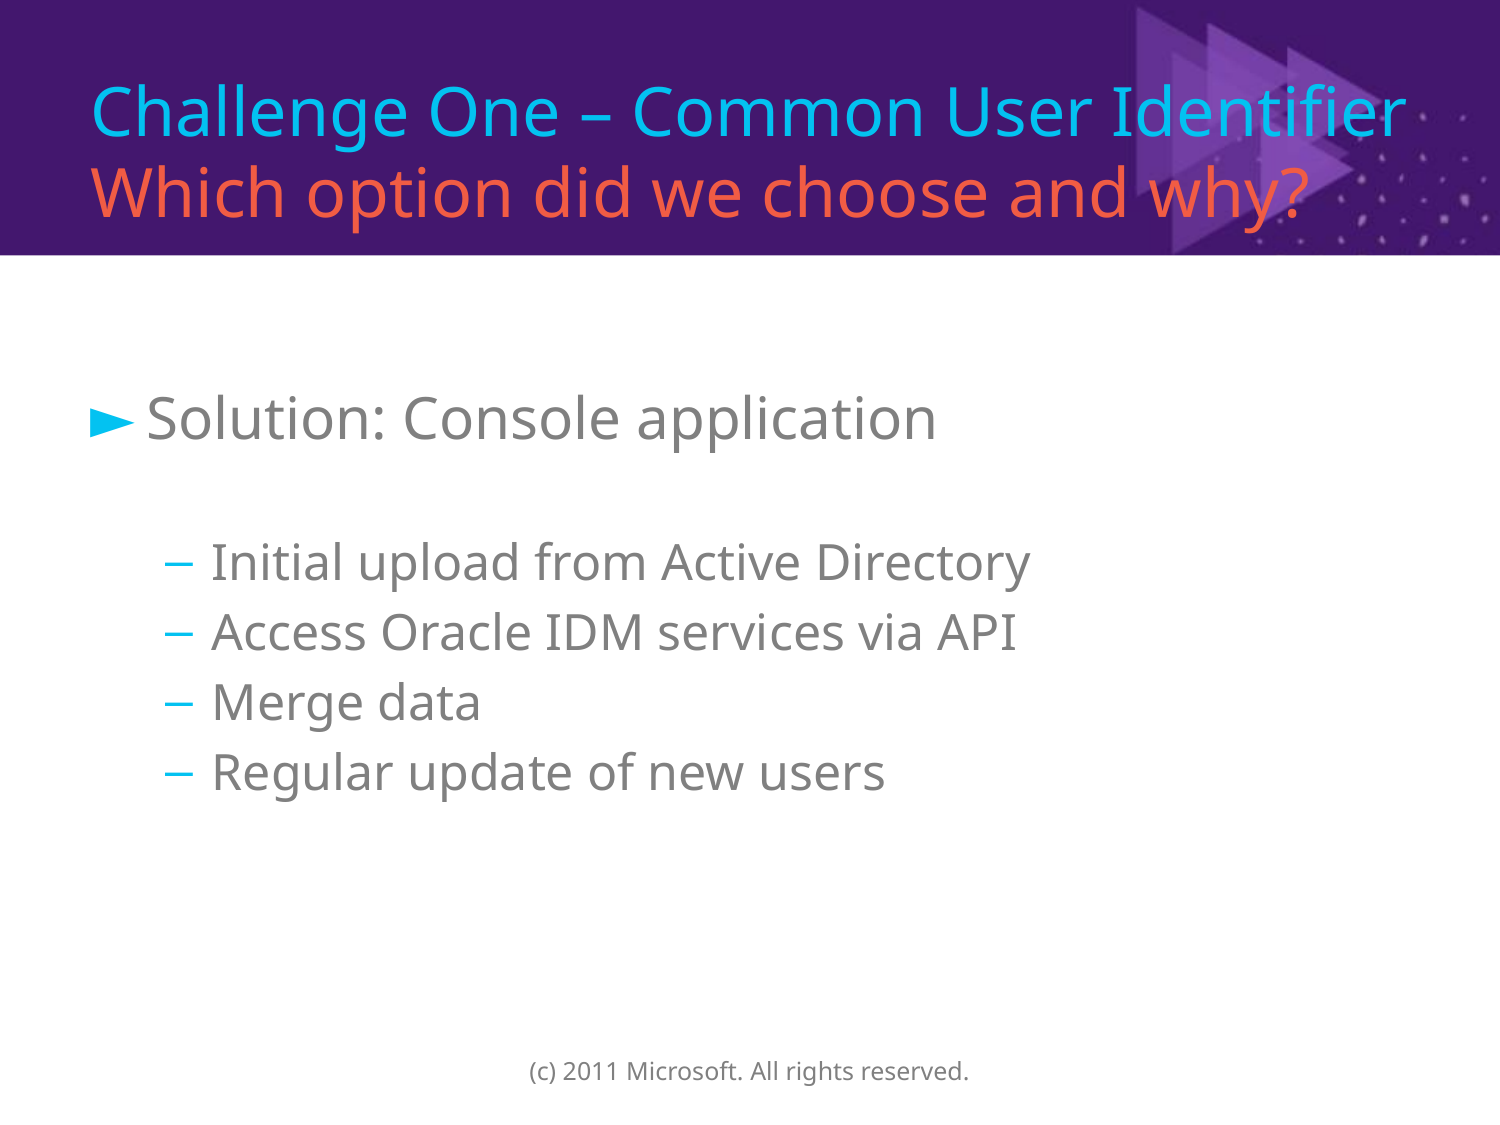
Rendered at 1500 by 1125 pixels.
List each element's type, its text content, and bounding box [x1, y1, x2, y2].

picture [0, 0, 1500, 255]
list Solution: Console application Initial upload from Active Directory Access Oracle IDM services via API Merge data Regular update of new users [75, 373, 1425, 1005]
title Challenge One – Common User Identifier Which option did we choose and why? [75, 56, 1425, 244]
footer (c) 2011 Microsoft. All rights reserved. [512, 1042, 988, 1103]
